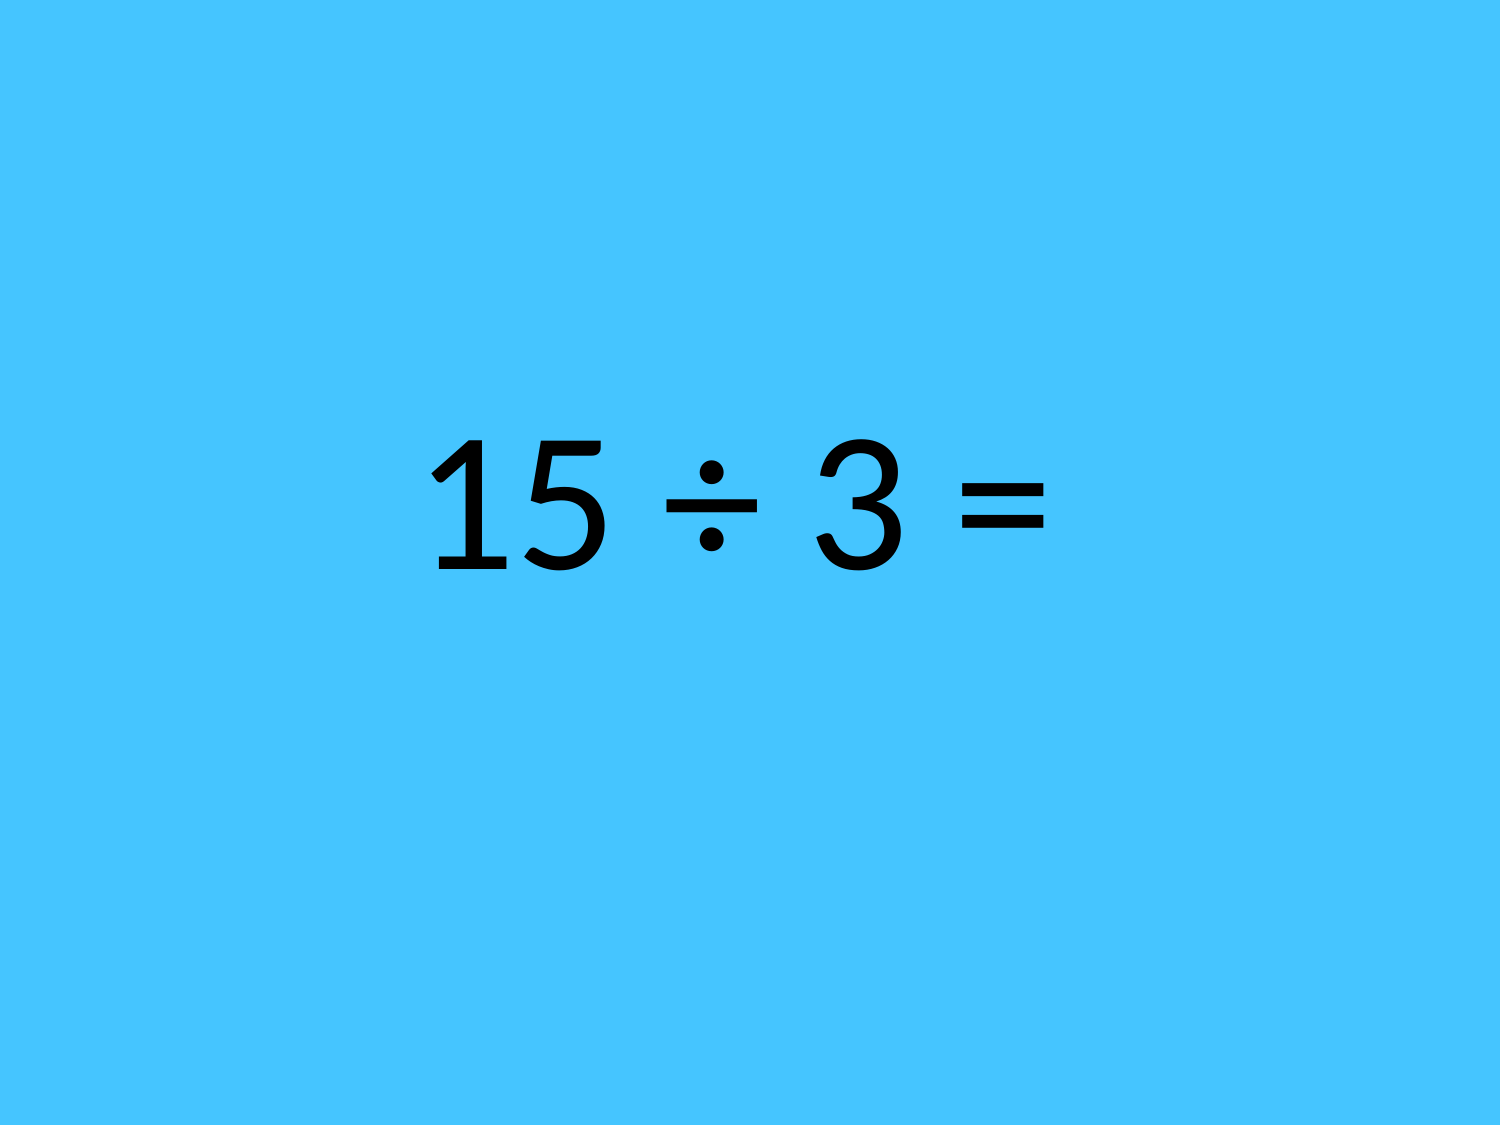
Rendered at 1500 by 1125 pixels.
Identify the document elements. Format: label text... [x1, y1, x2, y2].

text_box 15 ÷ 3 = [399, 362, 1138, 618]
